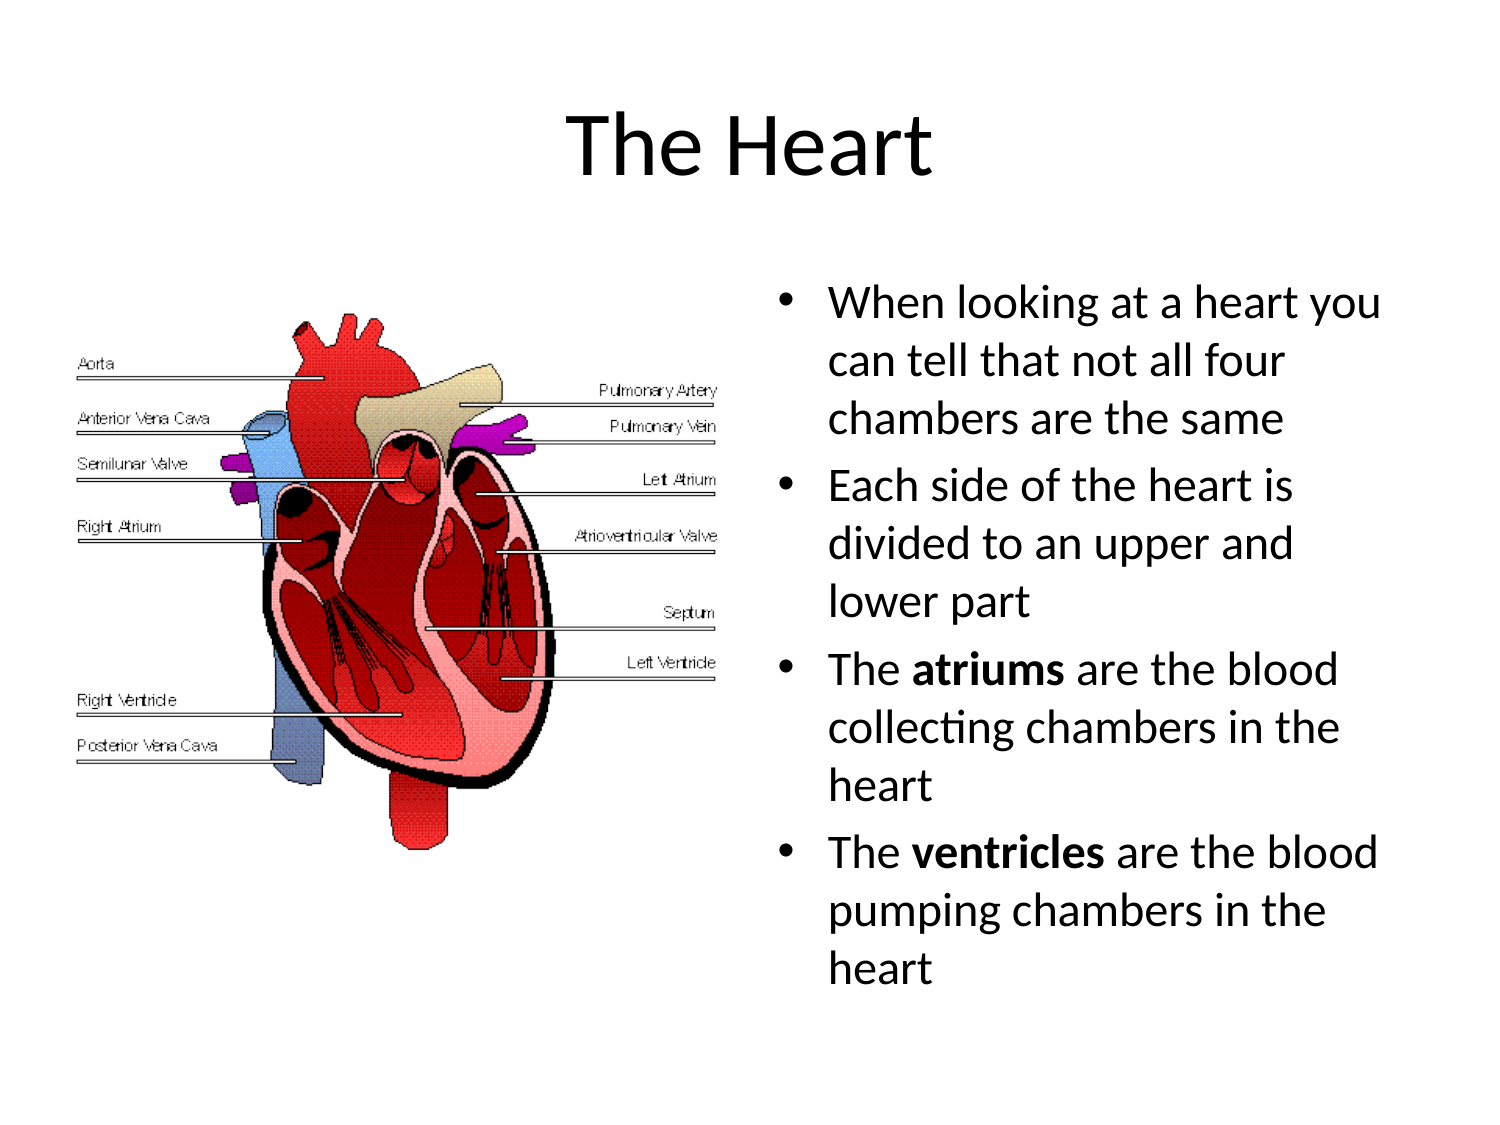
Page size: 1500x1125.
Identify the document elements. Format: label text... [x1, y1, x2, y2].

list When looking at a heart you can tell that not all four chambers are the same Each side of the heart is divided to an upper and lower part The atriums are the blood collecting chambers in the heart The ventricles are the blood pumping chambers in the heart [762, 262, 1425, 1005]
title The Heart [75, 45, 1425, 233]
picture [74, 312, 719, 852]
